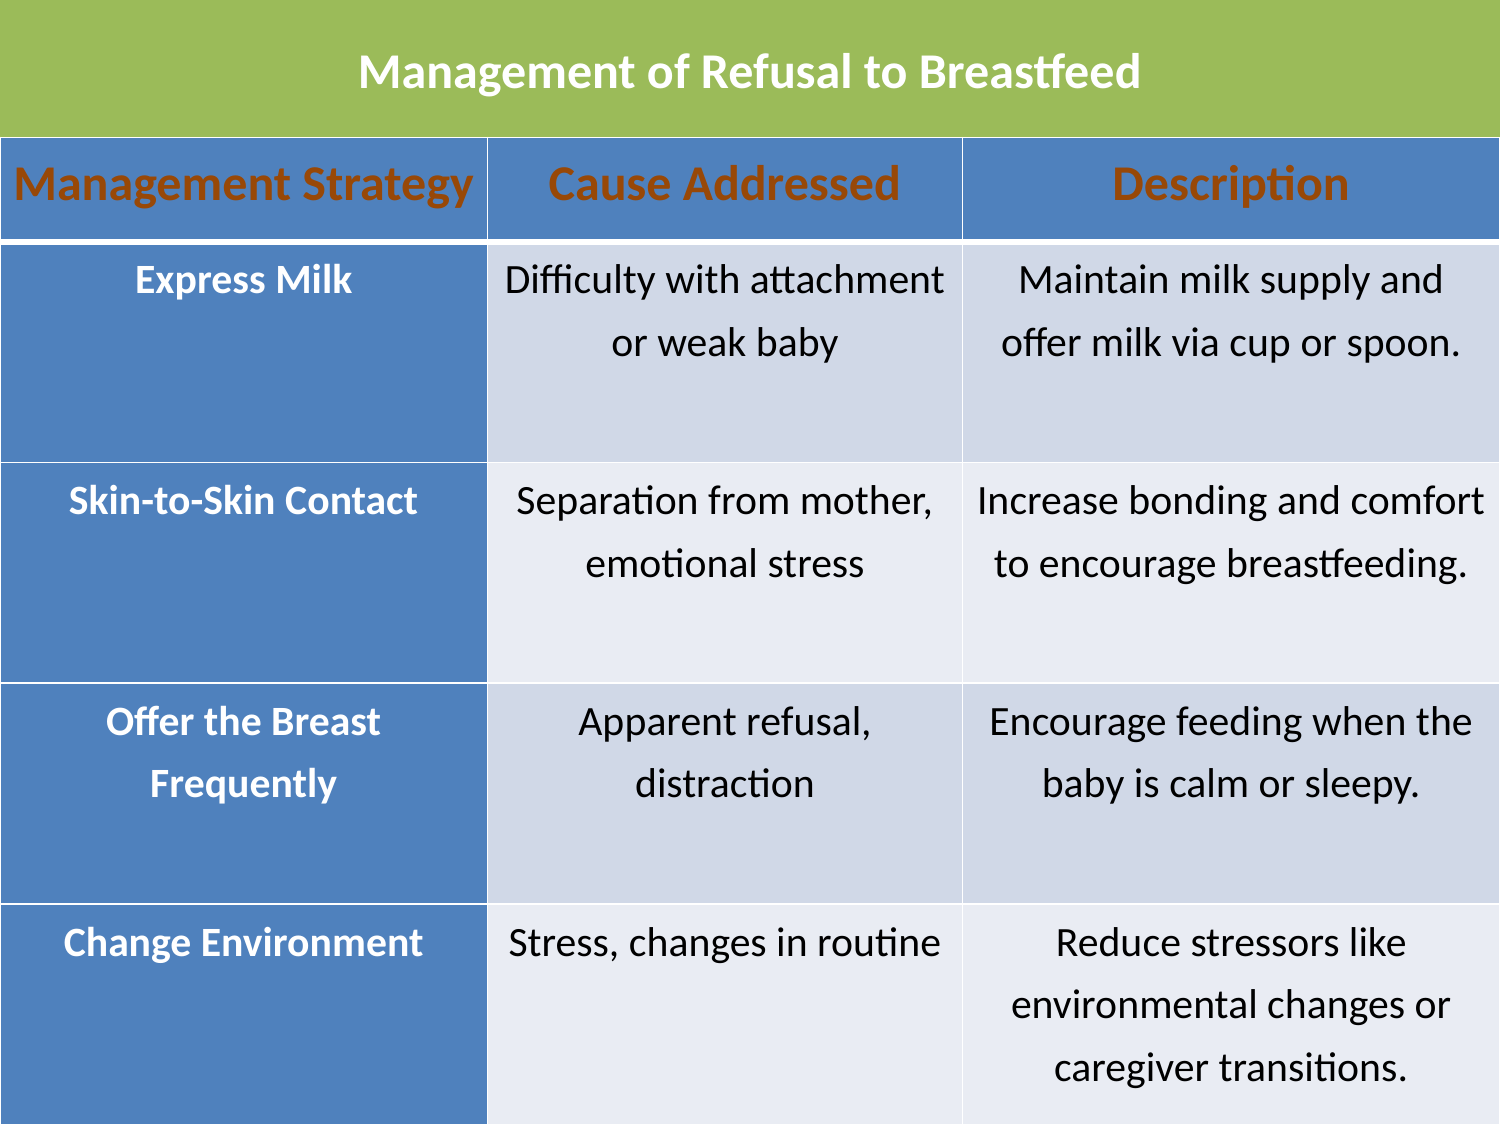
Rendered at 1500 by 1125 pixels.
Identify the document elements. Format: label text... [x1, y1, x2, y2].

table_cell Apparent refusal, distraction [488, 684, 962, 903]
table_cell Encourage feeding when the baby is calm or sleepy. [963, 684, 1499, 903]
table_cell Stress, changes in routine [488, 905, 962, 1124]
table_header Description [963, 138, 1499, 239]
text_box Management of Refusal to Breastfeed [0, 0, 1500, 137]
table_cell Skin-to-Skin Contact [1, 463, 487, 682]
table_cell Separation from mother, emotional stress [488, 463, 962, 682]
table_cell Difficulty with attachment or weak baby [488, 245, 962, 462]
table_cell Reduce stressors like environmental changes or caregiver transitions. [963, 905, 1499, 1124]
table_cell Offer the Breast Frequently [1, 684, 487, 903]
table_cell Express Milk [1, 245, 487, 462]
table_header Management Strategy [1, 138, 487, 239]
table_cell Change Environment [1, 905, 487, 1124]
table_cell Increase bonding and comfort to encourage breastfeeding. [963, 463, 1499, 682]
table_cell Maintain milk supply and offer milk via cup or spoon. [963, 245, 1499, 462]
table_header Cause Addressed [488, 138, 962, 239]
